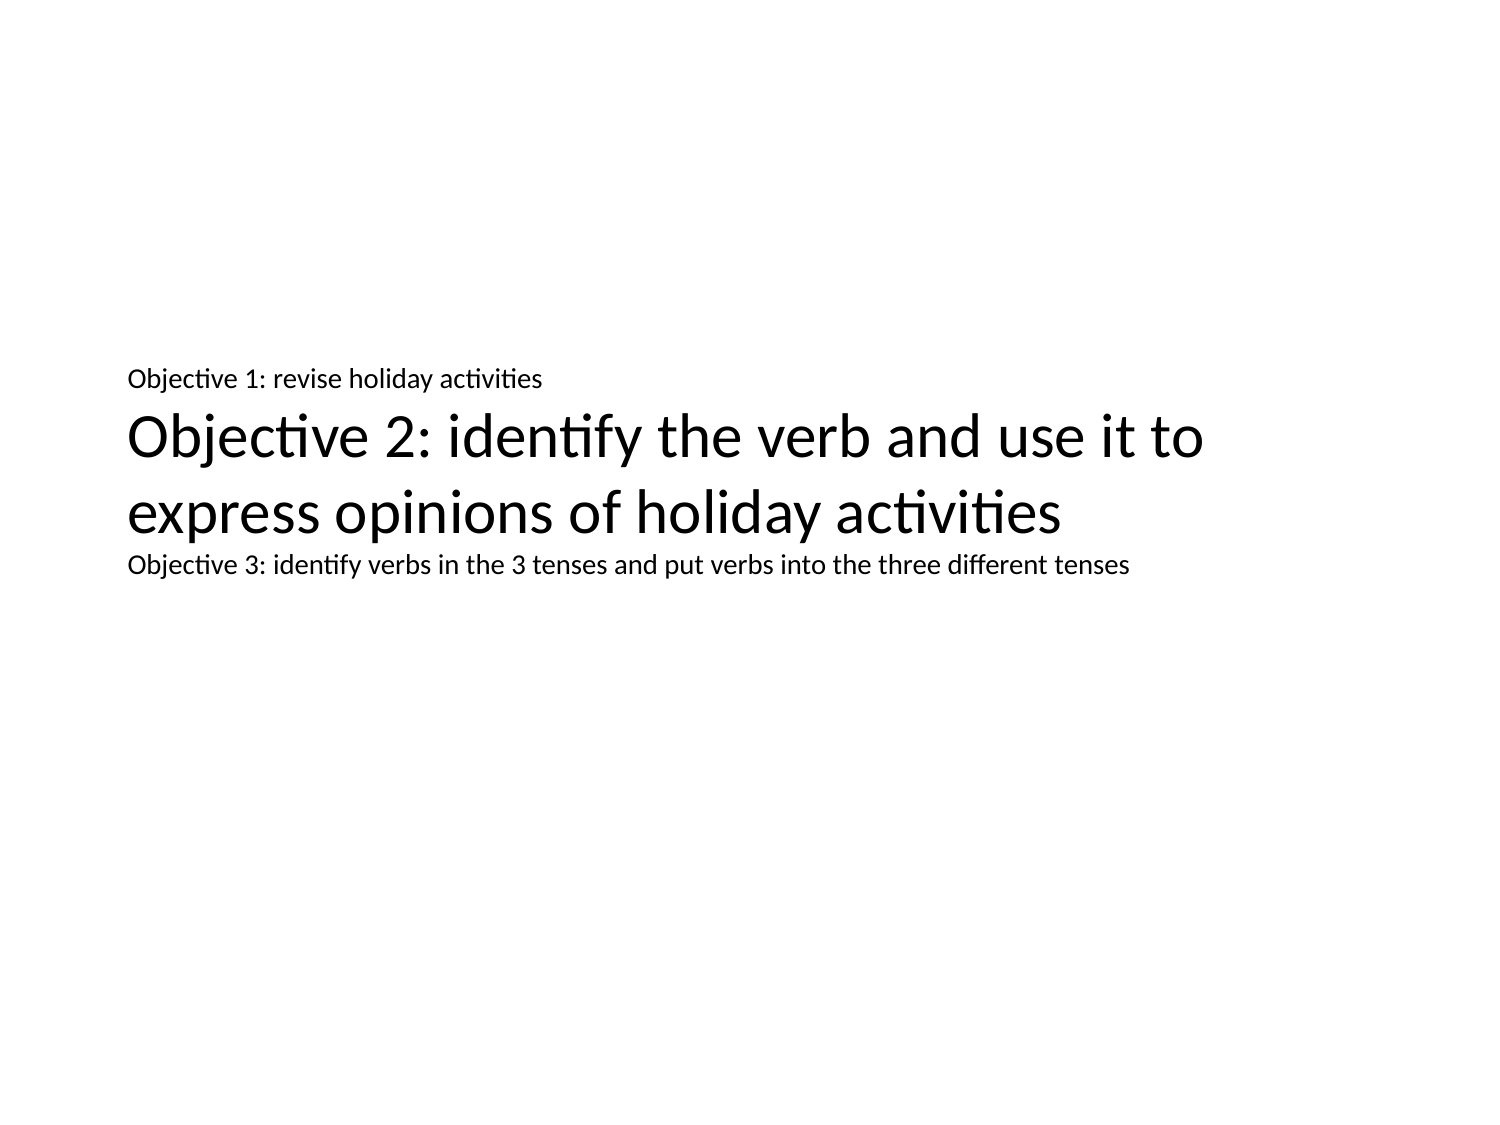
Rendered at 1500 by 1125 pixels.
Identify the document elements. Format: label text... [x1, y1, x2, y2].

title Objective 1: revise holiday activities Objective 2: identify the verb and use it to express opinions of holiday activities Objective 3: identify verbs in the 3 tenses and put verbs into the three different tenses [112, 349, 1388, 591]
